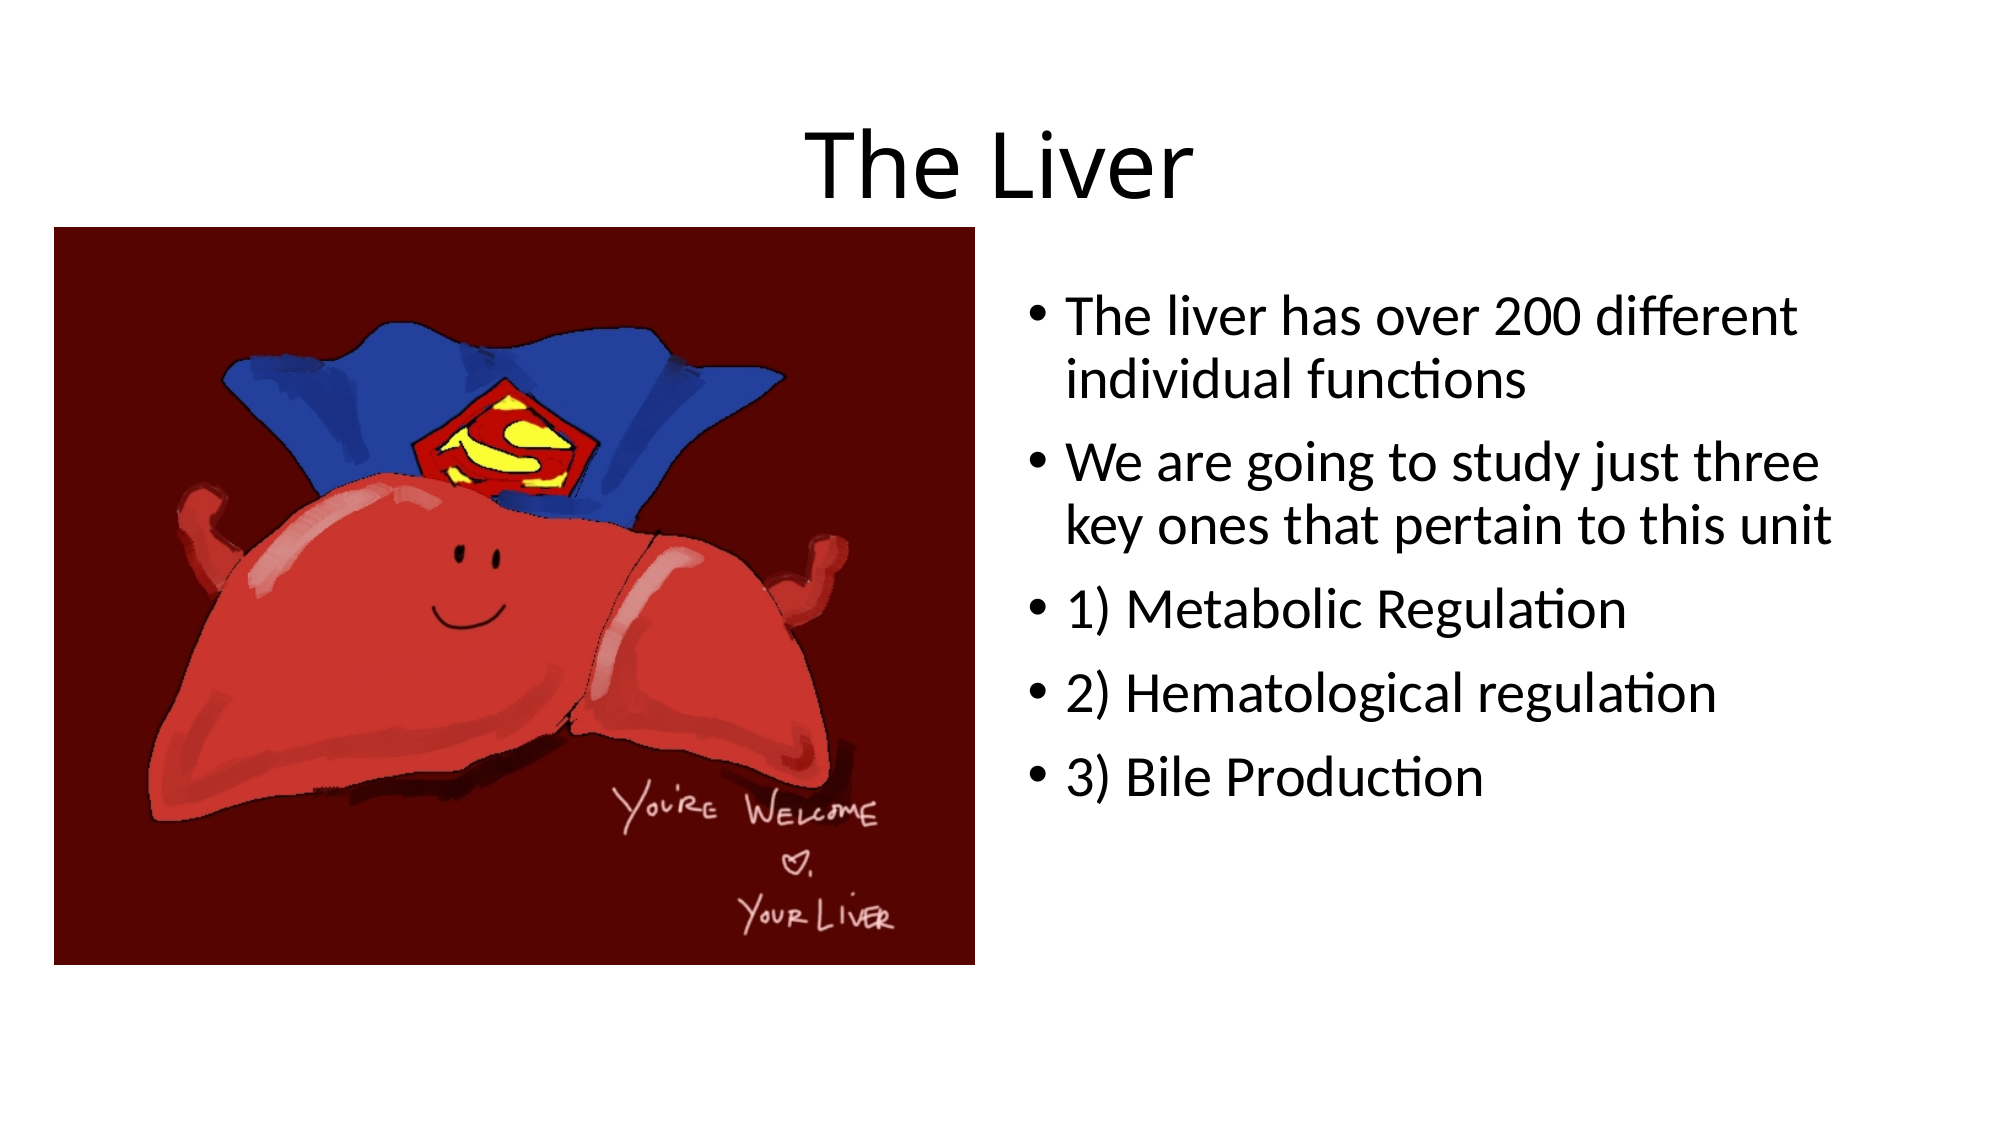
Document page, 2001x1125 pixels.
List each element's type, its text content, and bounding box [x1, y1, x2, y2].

title The Liver [137, 59, 1863, 278]
list The liver has over 200 different individual functions We are going to study just three key ones that pertain to this unit 1) Metabolic Regulation 2) Hematological regulation 3) Bile Production [1012, 277, 1863, 992]
picture [54, 227, 975, 965]
